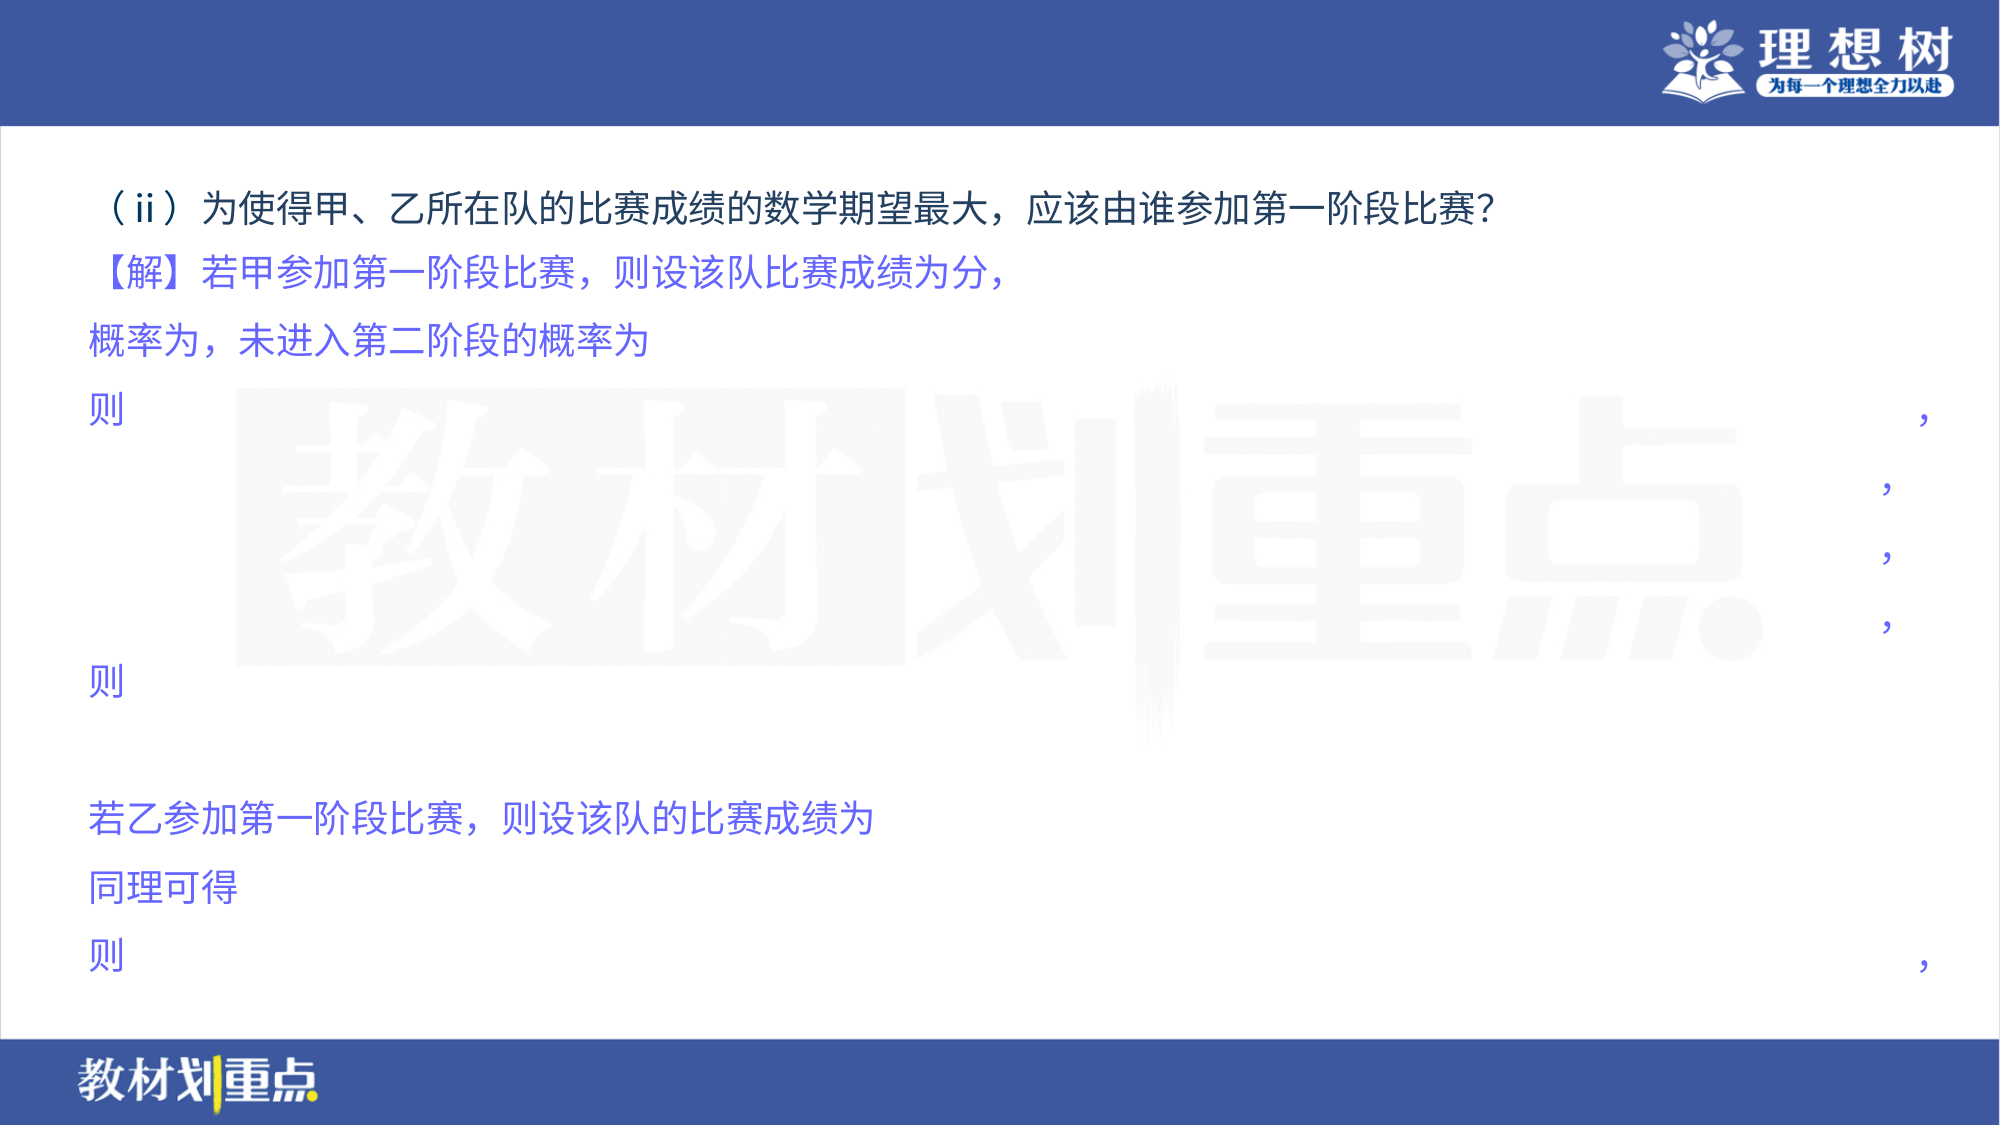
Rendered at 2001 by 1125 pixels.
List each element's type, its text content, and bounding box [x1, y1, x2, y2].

picture [0, 0, 2000, 1125]
text_box （ⅱ）为使得甲、乙所在队的比赛成绩的数学期望最大，应该由谁参加第一阶段比赛？ [88, 163, 1911, 224]
